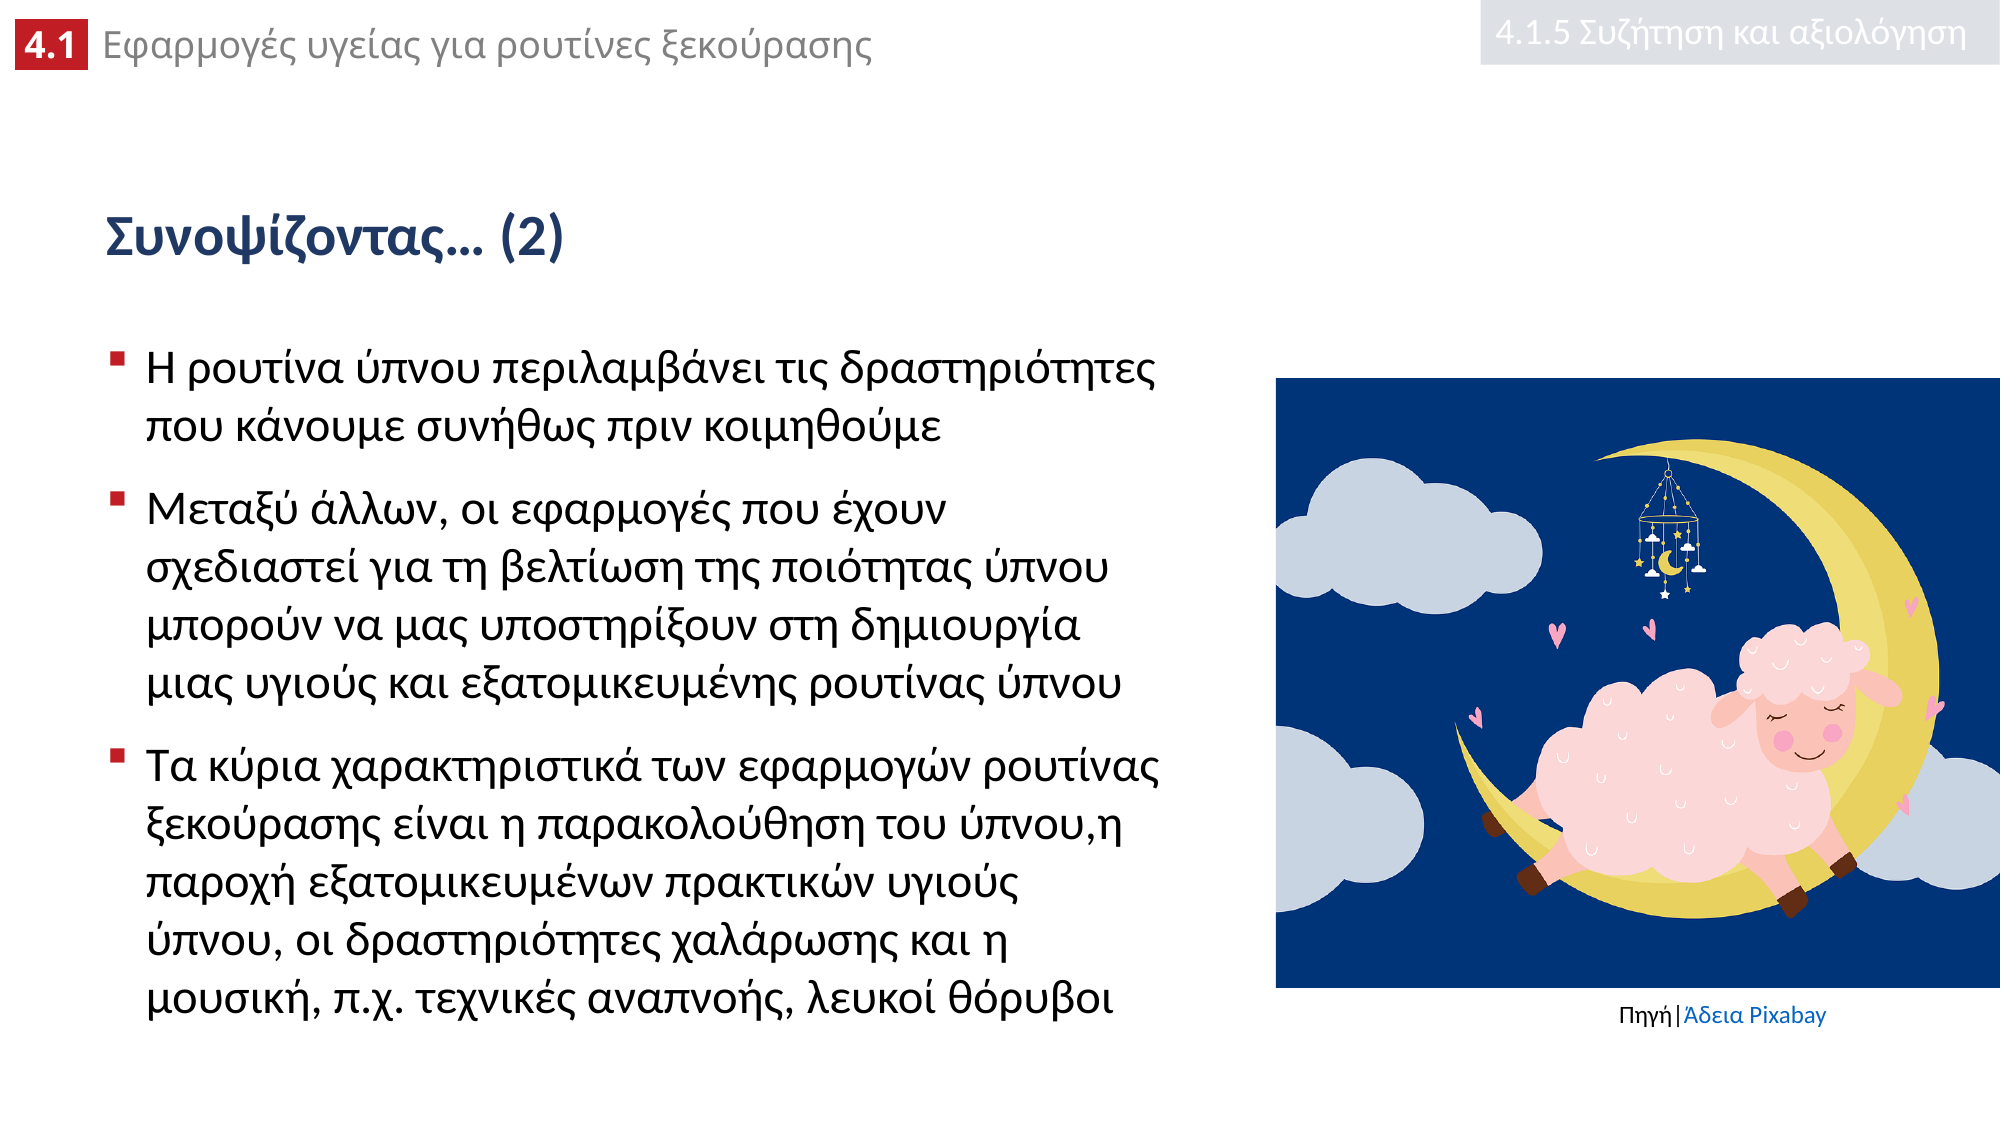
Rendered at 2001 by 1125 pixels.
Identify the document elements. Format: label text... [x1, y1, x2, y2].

picture [1275, 378, 2000, 988]
text_box Πηγή|Άδεια Pixabay [1604, 991, 2000, 1036]
list Η ρουτίνα ύπνου περιλαμβάνει τις δραστηριότητες που κάνουμε συνήθως πριν κοιμηθούμε Μεταξύ άλλων, οι εφαρμογές που έχουν σχεδιαστεί για τη βελτίωση της ποιότητας ύπνου μπορούν να μας υποστηρίξουν στη δημιουργία μιας υγιούς και εξατομικευμένης ρουτίνας ύπνου Τα κύρια χαρακτηριστικά των εφαρμογών ρουτίνας ξεκούρασης είναι η παρακολούθηση του ύπνου,η παροχή εξατομικευμένων πρακτικών υγιούς ύπνου, οι δραστηριότητες χαλάρωσης και η μουσική, π.χ. τεχνικές αναπνοής, λευκοί θόρυβοι [91, 327, 1182, 1050]
title Συνοψίζοντας… (2) [91, 177, 1906, 297]
text_box 4.1.5 Συζήτηση και αξιολόγηση [1480, 0, 2000, 65]
